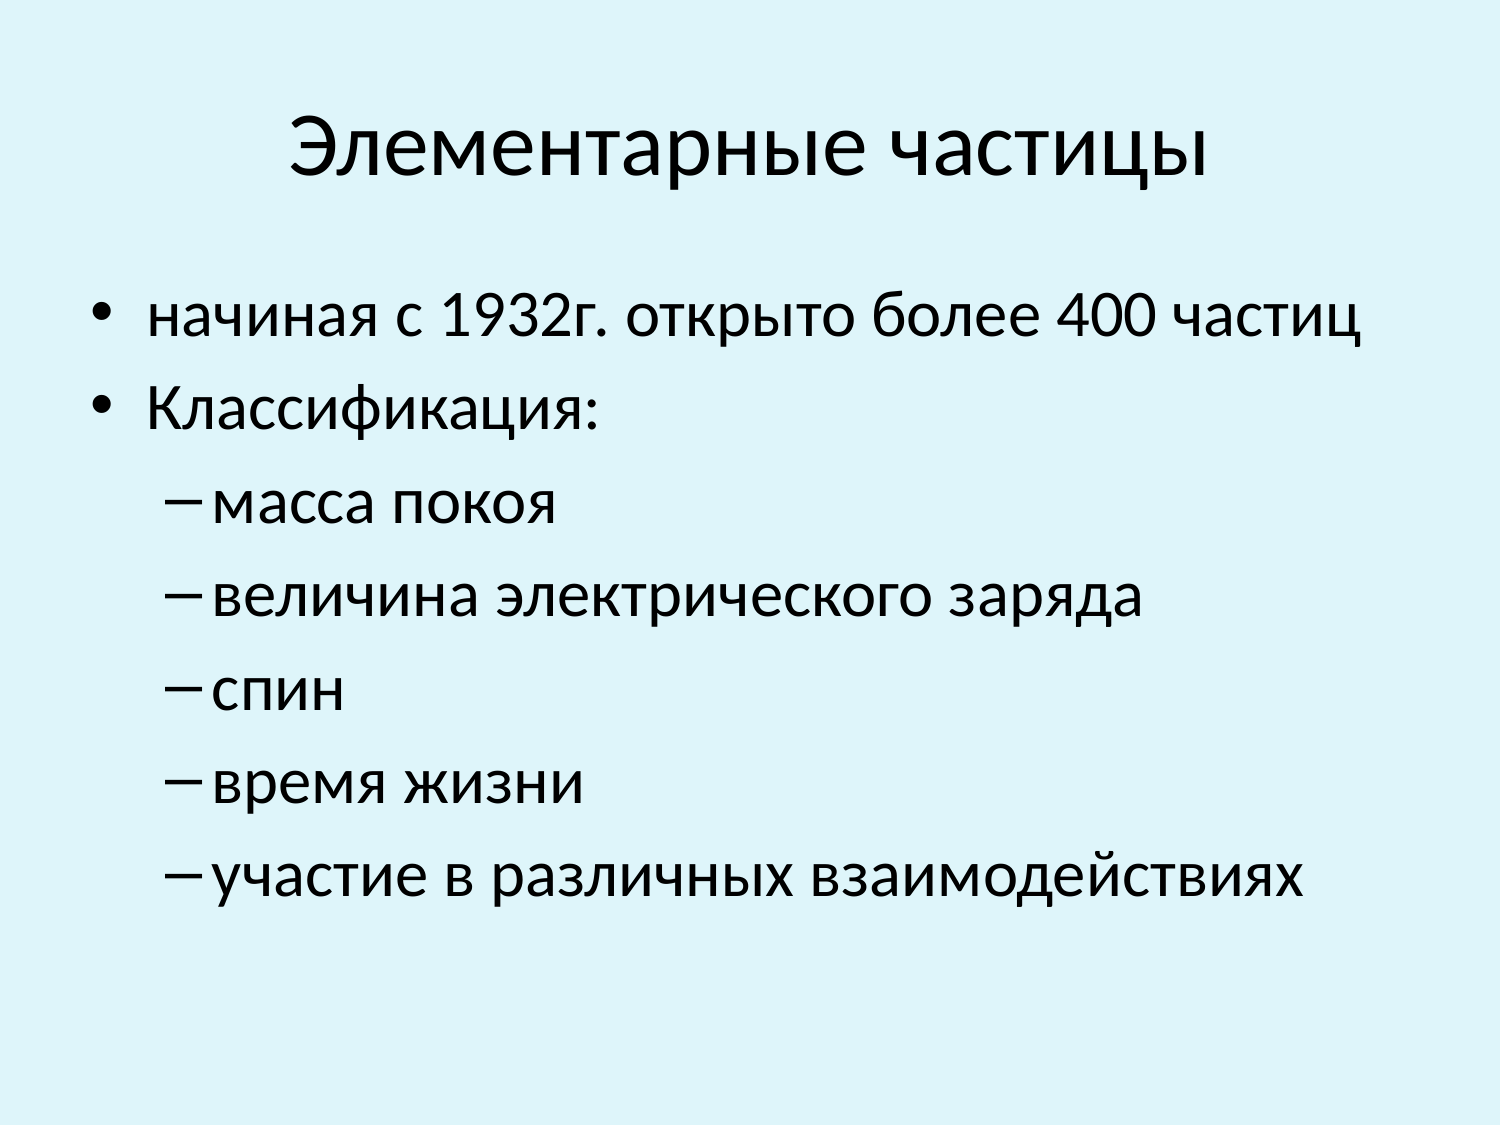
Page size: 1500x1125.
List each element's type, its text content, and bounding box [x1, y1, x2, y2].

title Элементарные частицы [74, 44, 1426, 233]
list начиная с 1932г. открыто более 400 частиц Классификация: масса покоя величина электрического заряда спин время жизни участие в различных взаимодействиях [74, 262, 1426, 1006]
